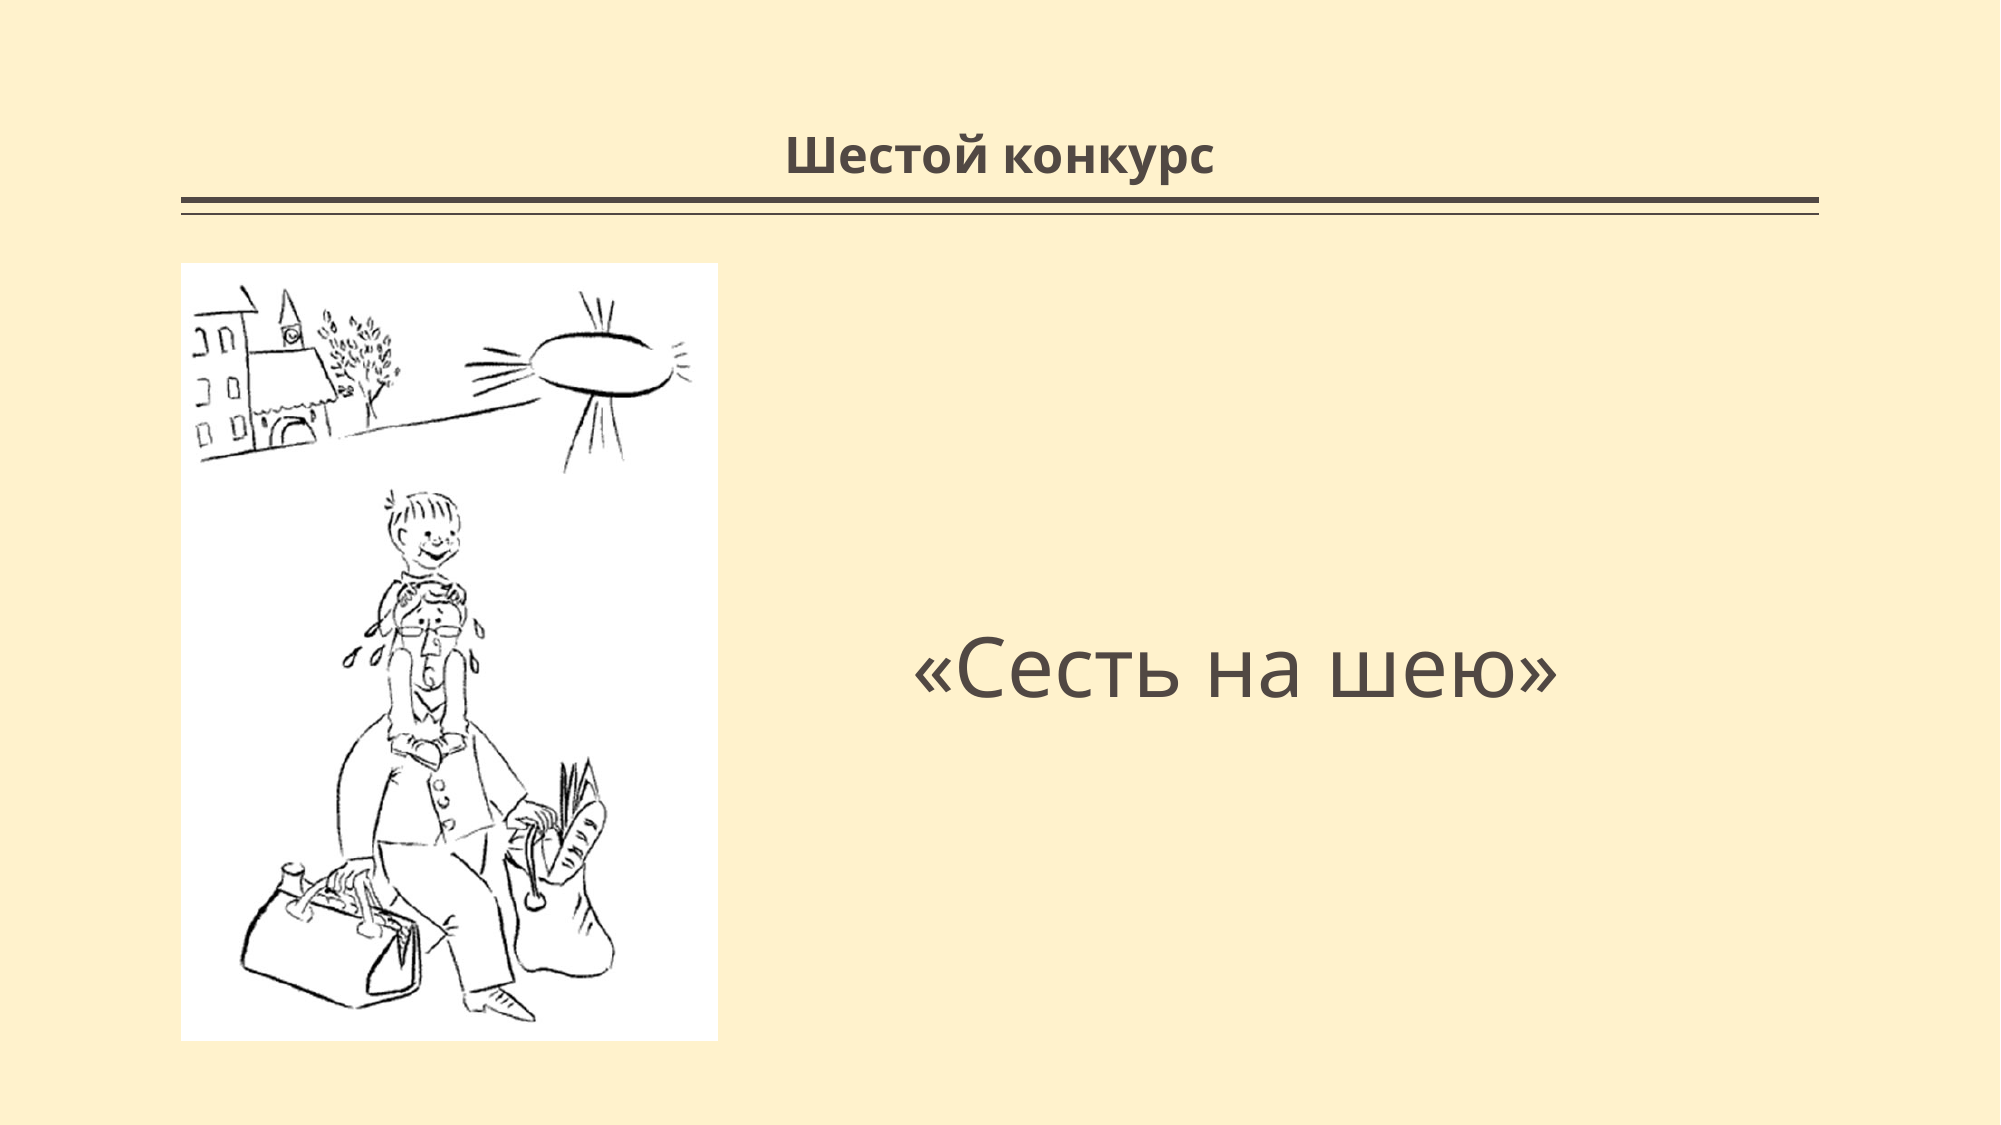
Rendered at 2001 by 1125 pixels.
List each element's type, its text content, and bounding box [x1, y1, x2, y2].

text_box «Сесть на шею» [897, 599, 1765, 722]
picture [181, 263, 718, 1041]
title Шестой конкурс [181, 12, 1819, 193]
